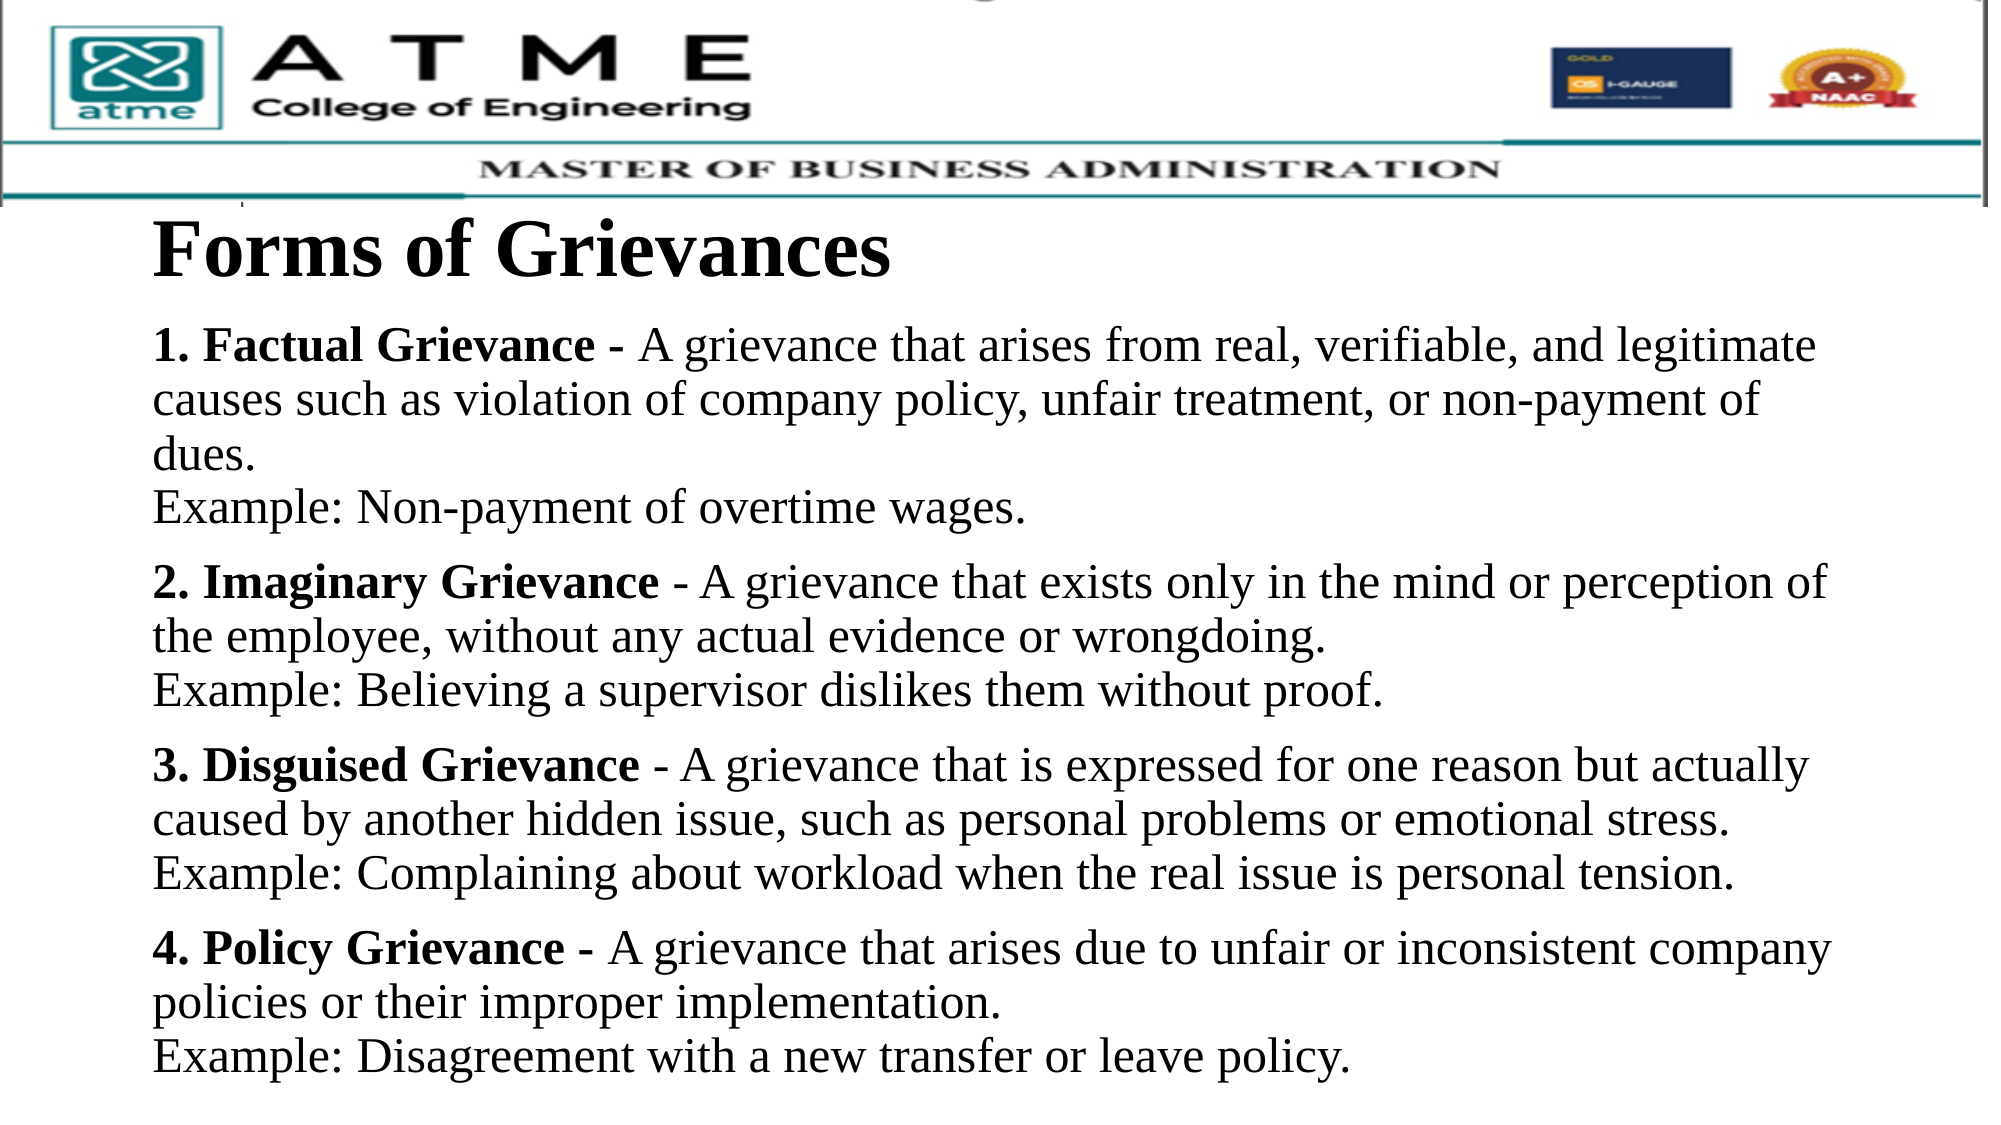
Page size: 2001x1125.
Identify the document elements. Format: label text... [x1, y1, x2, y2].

picture [0, 0, 1988, 207]
title Forms of Grievances [137, 140, 1863, 311]
list 1. Factual Grievance - A grievance that arises from real, verifiable, and legitimate causes such as violation of company policy, unfair treatment, or non-payment of dues. Example: Non-payment of overtime wages. 2. Imaginary Grievance - A grievance that exists only in the mind or perception of the employee, without any actual evidence or wrongdoing. Example: Believing a supervisor dislikes them without proof. 3. Disguised Grievance - A grievance that is expressed for one reason but actually caused by another hidden issue, such as personal problems or emotional stress. Example: Complaining about workload when the real issue is personal tension. 4. Policy Grievance - A grievance that arises due to unfair or inconsistent company policies or their improper implementation. Example: Disagreement with a new transfer or leave policy. [137, 311, 1863, 1086]
